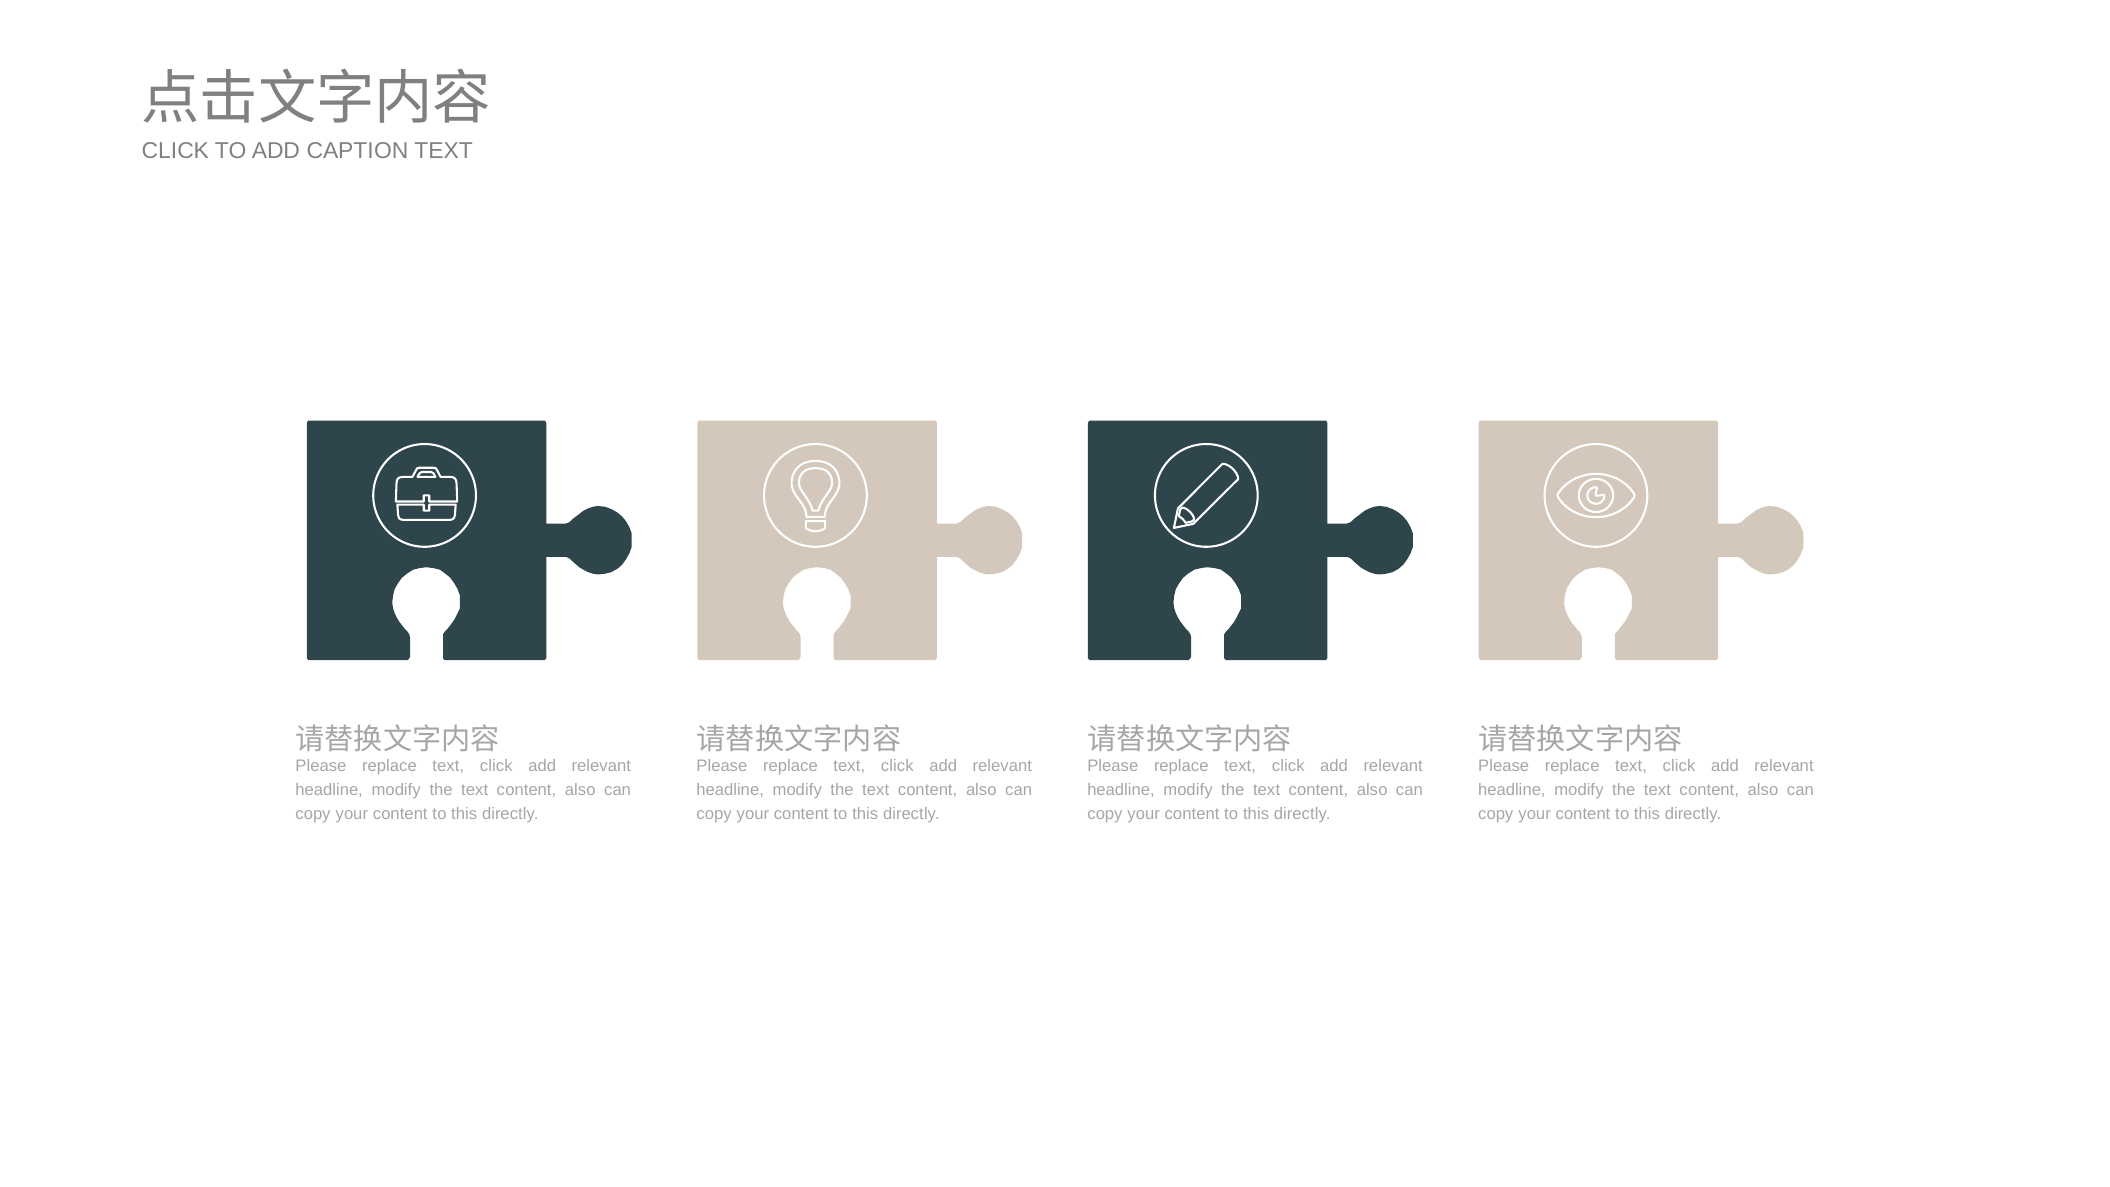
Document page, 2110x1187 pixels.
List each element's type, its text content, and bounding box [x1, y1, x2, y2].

text_box Please replace text, click add relevant headline, modify the text content, also can copy your content to this directly. [1087, 750, 1424, 823]
text_box 请替换文字内容 [1478, 713, 1743, 750]
text_box 请替换文字内容 [1087, 713, 1353, 750]
text_box [1478, 420, 1804, 661]
text_box Please replace text, click add relevant headline, modify the text content, also can copy your content to this directly. [1478, 750, 1815, 823]
text_box [1087, 420, 1413, 661]
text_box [1154, 444, 1258, 547]
text_box [697, 420, 1023, 661]
text_box 请替换文字内容 [295, 713, 561, 750]
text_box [764, 444, 867, 547]
text_box [306, 420, 632, 661]
text_box Please replace text, click add relevant headline, modify the text content, also can copy your content to this directly. [295, 750, 632, 823]
text_box CLICK TO ADD CAPTION TEXT [141, 135, 521, 163]
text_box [1544, 444, 1648, 547]
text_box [373, 444, 476, 547]
text_box 请替换文字内容 [696, 713, 962, 750]
text_box Please replace text, click add relevant headline, modify the text content, also can copy your content to this directly. [696, 750, 1033, 823]
text_box 点击文字内容 [141, 60, 521, 131]
